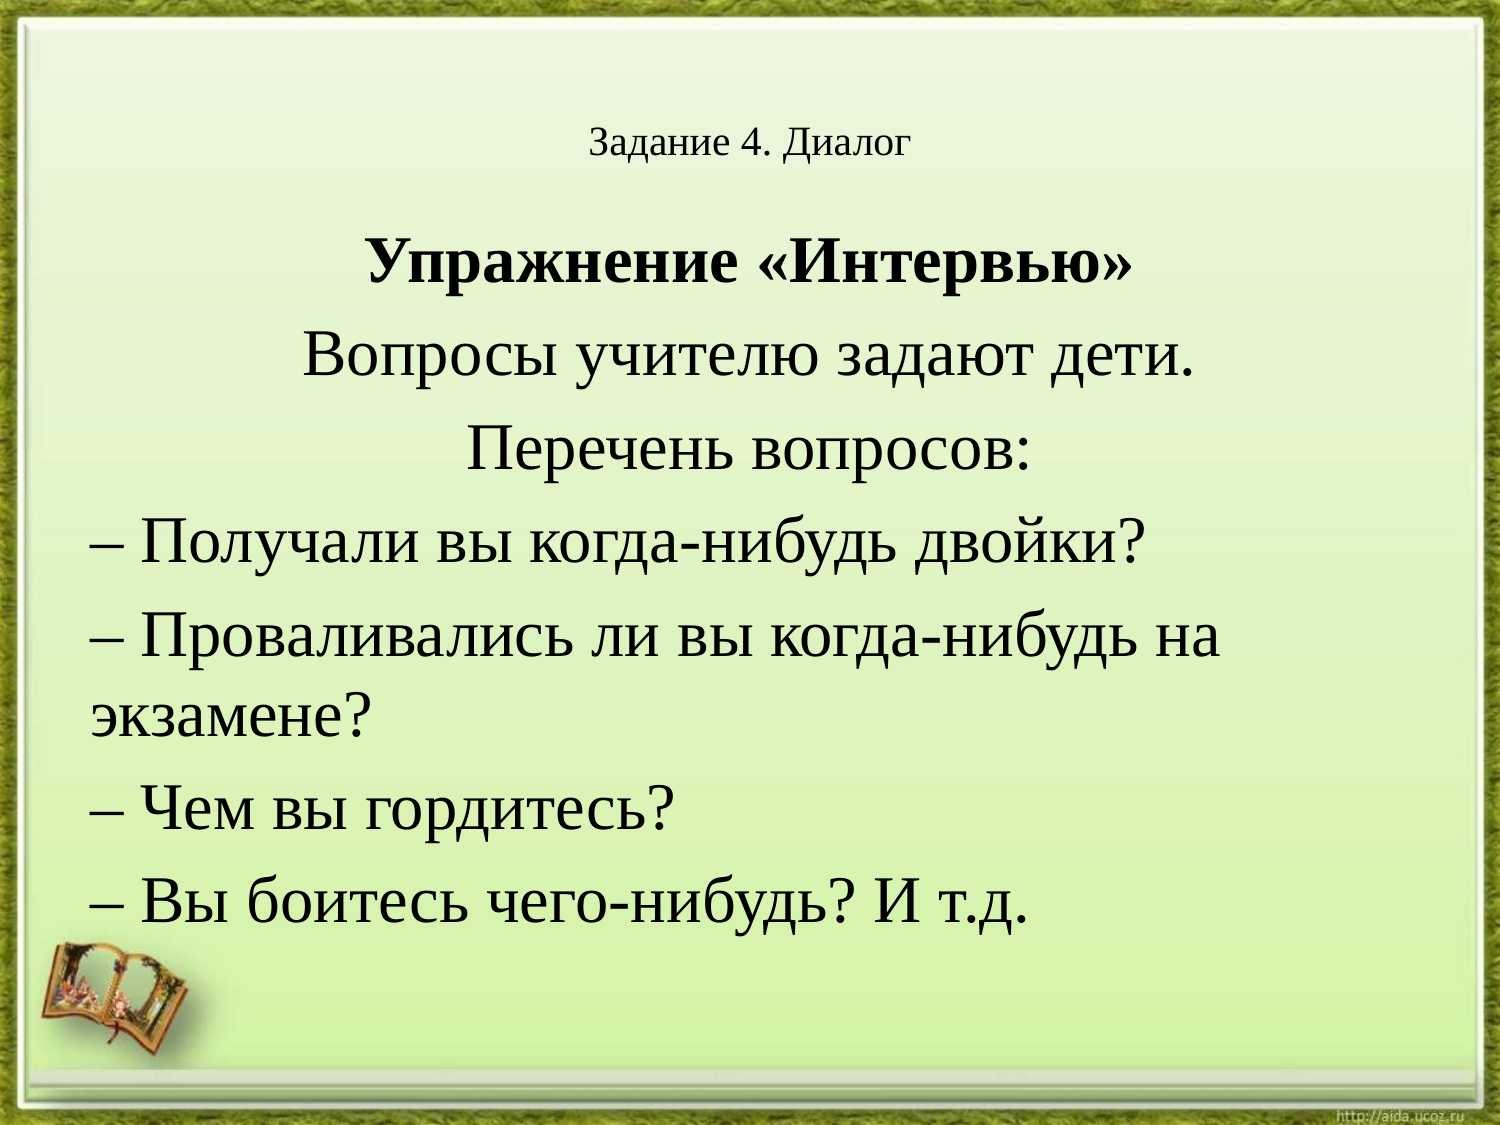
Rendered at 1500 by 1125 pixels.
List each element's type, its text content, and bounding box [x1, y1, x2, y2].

picture [0, 0, 1500, 1125]
list Упражнение «Интервью» Вопросы учителю задают дети. Перечень вопросов: – Получали вы когда-нибудь двойки? – Проваливались ли вы когда-нибудь на экзамене? – Чем вы гордитесь? – Вы боитесь чего-нибудь? И т.д. [75, 208, 1425, 1005]
title Задание 4. Диалог [75, 45, 1425, 208]
